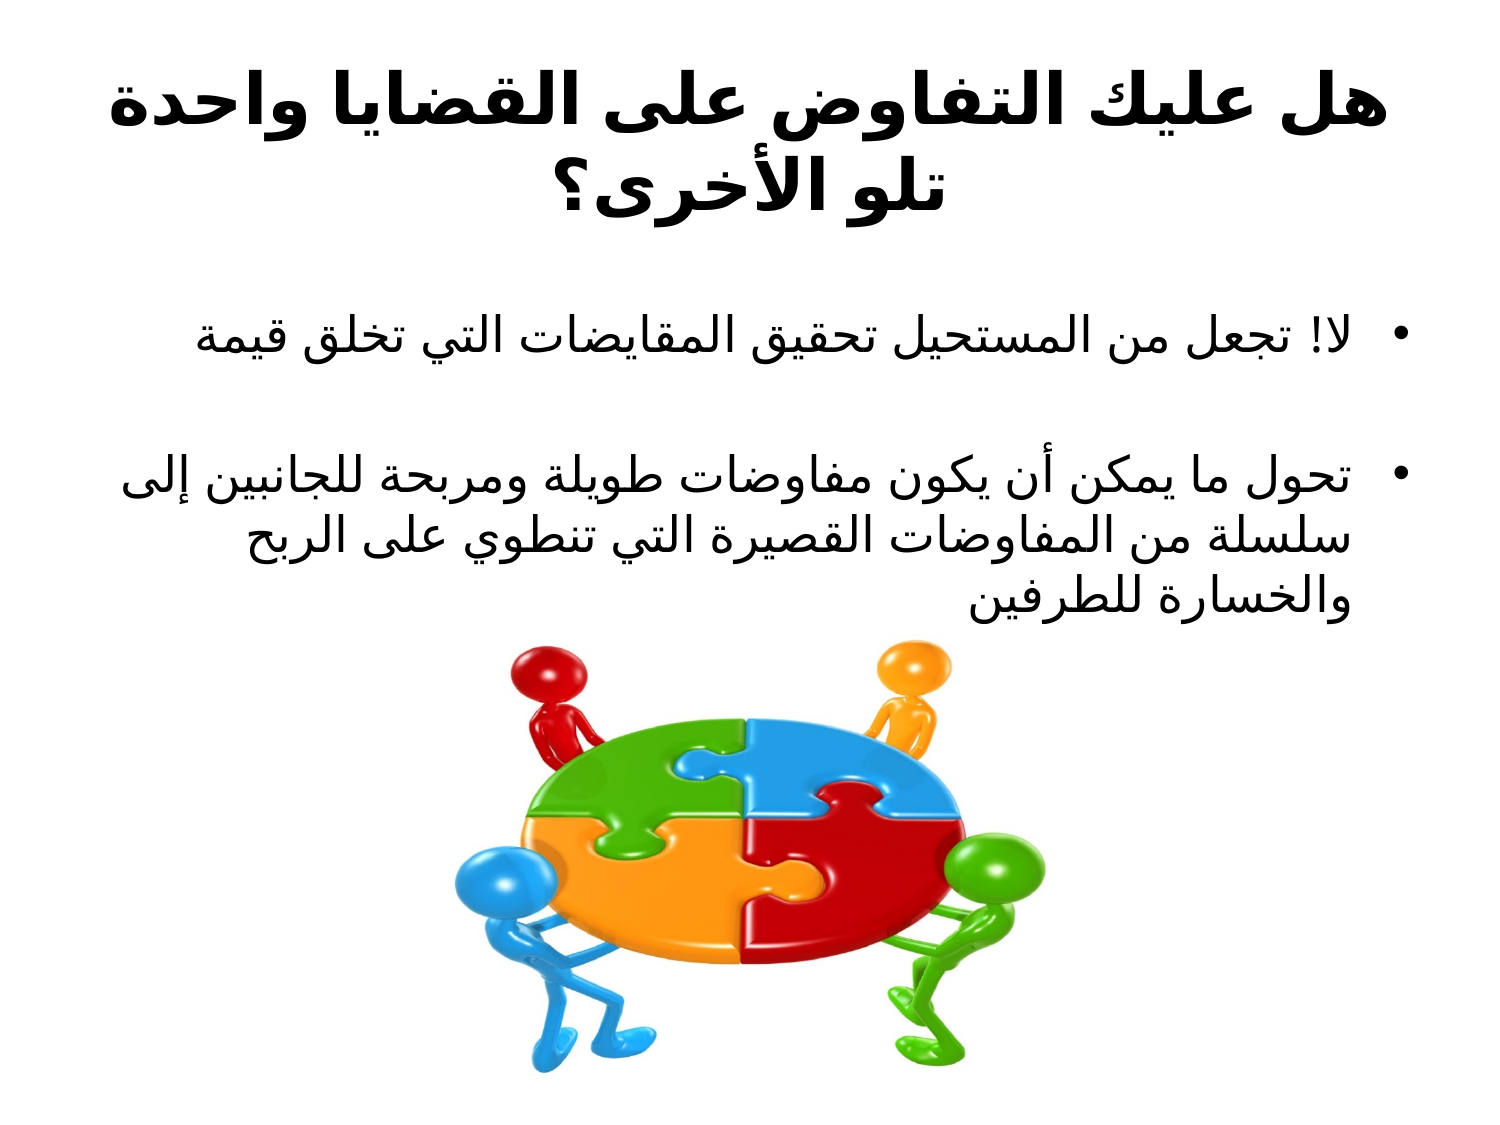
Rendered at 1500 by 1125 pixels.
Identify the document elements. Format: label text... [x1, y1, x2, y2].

list لا! تجعل من المستحيل تحقيق المقايضات التي تخلق قيمة تحول ما يمكن أن يكون مفاوضات طويلة ومربحة للجانبين إلى سلسلة من المفاوضات القصيرة التي تنطوي على الربح والخسارة للطرفين [75, 295, 1425, 1038]
picture [437, 624, 1063, 1088]
title هل عليك التفاوض على القضايا واحدة تلو الأخرى؟ [75, 45, 1425, 233]
